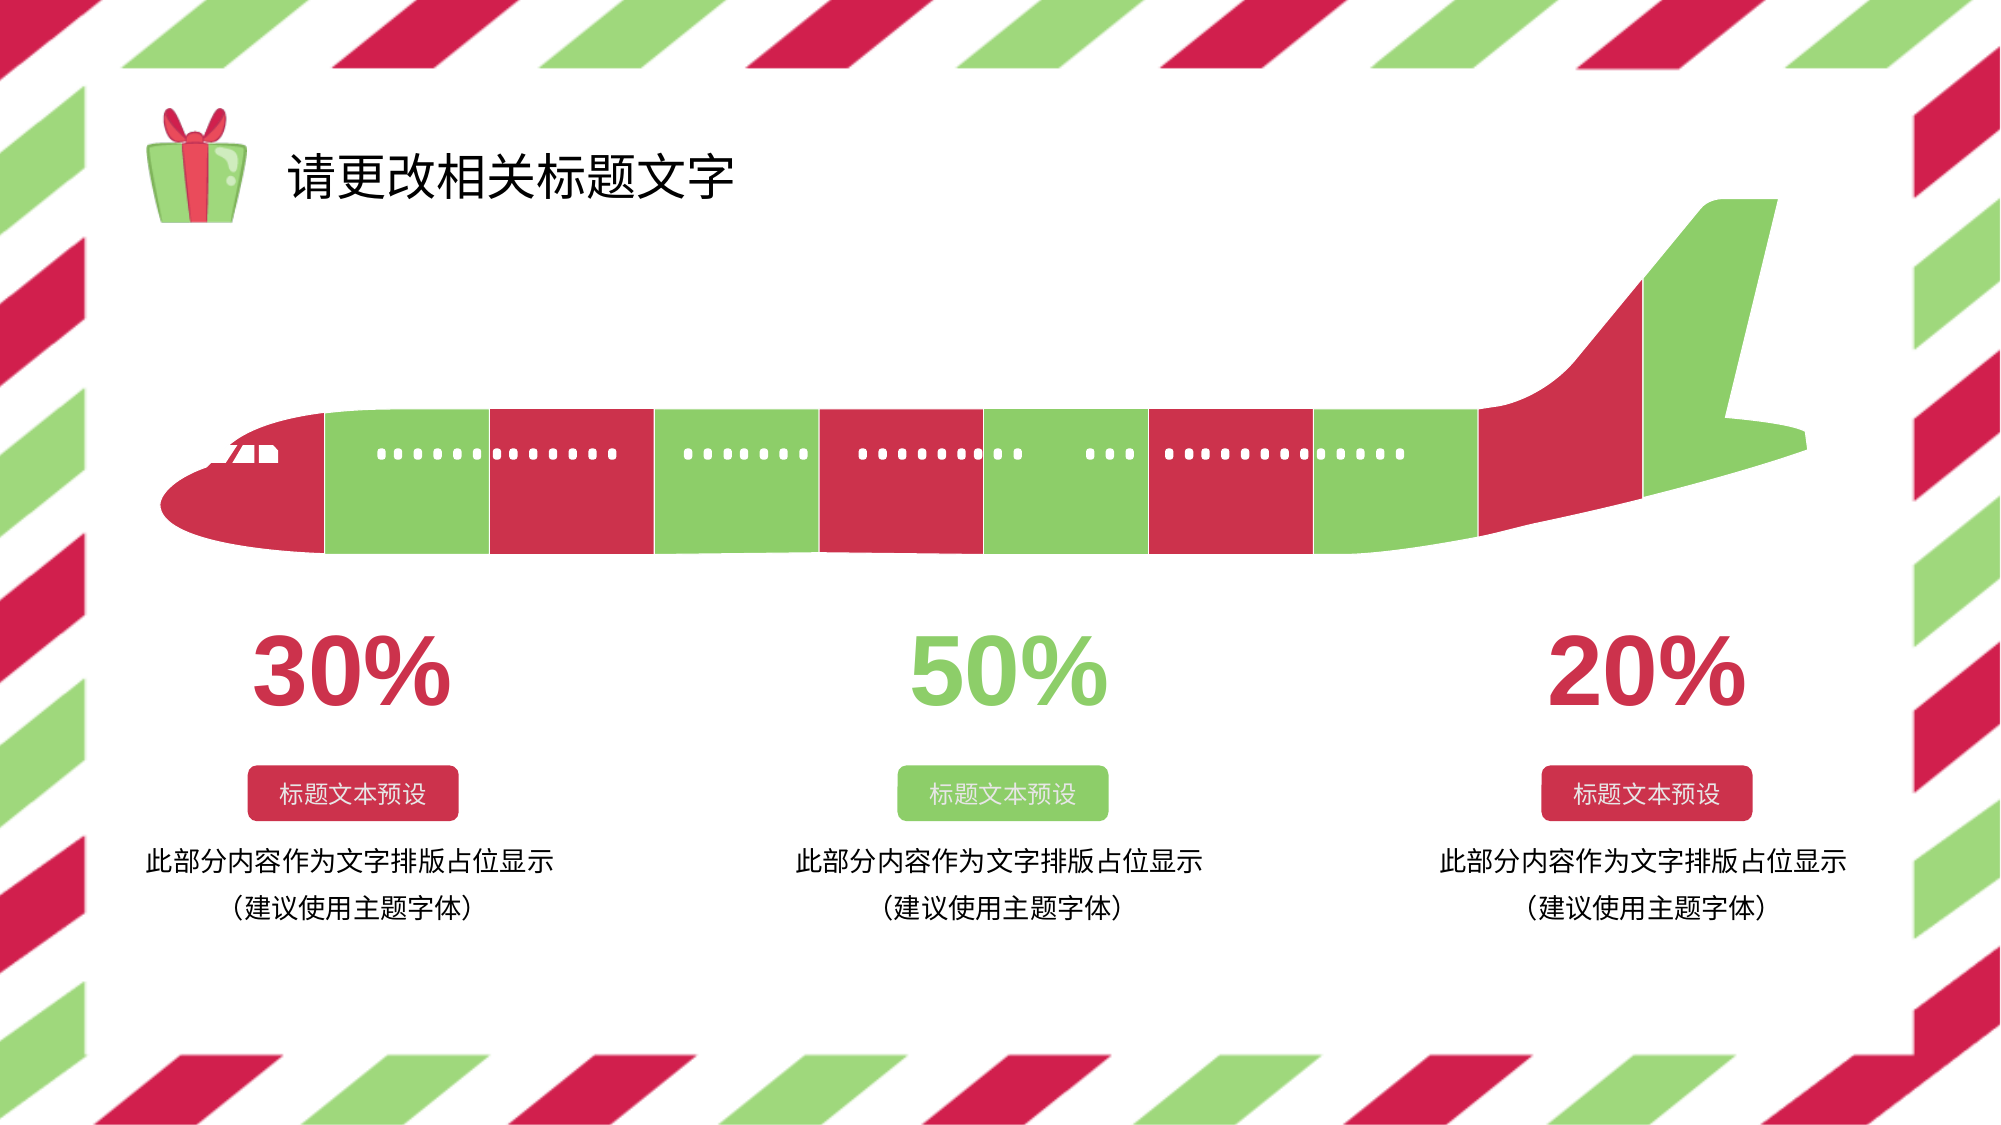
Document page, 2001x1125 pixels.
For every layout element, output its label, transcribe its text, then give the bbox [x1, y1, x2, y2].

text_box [159, 198, 1808, 555]
text_box 50% [770, 555, 1250, 727]
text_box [131, 765, 1869, 927]
text_box 请更改相关标题文字 [270, 137, 753, 198]
text_box 30% [113, 518, 593, 727]
text_box 20% [1407, 518, 1887, 727]
picture [0, 0, 2001, 1125]
